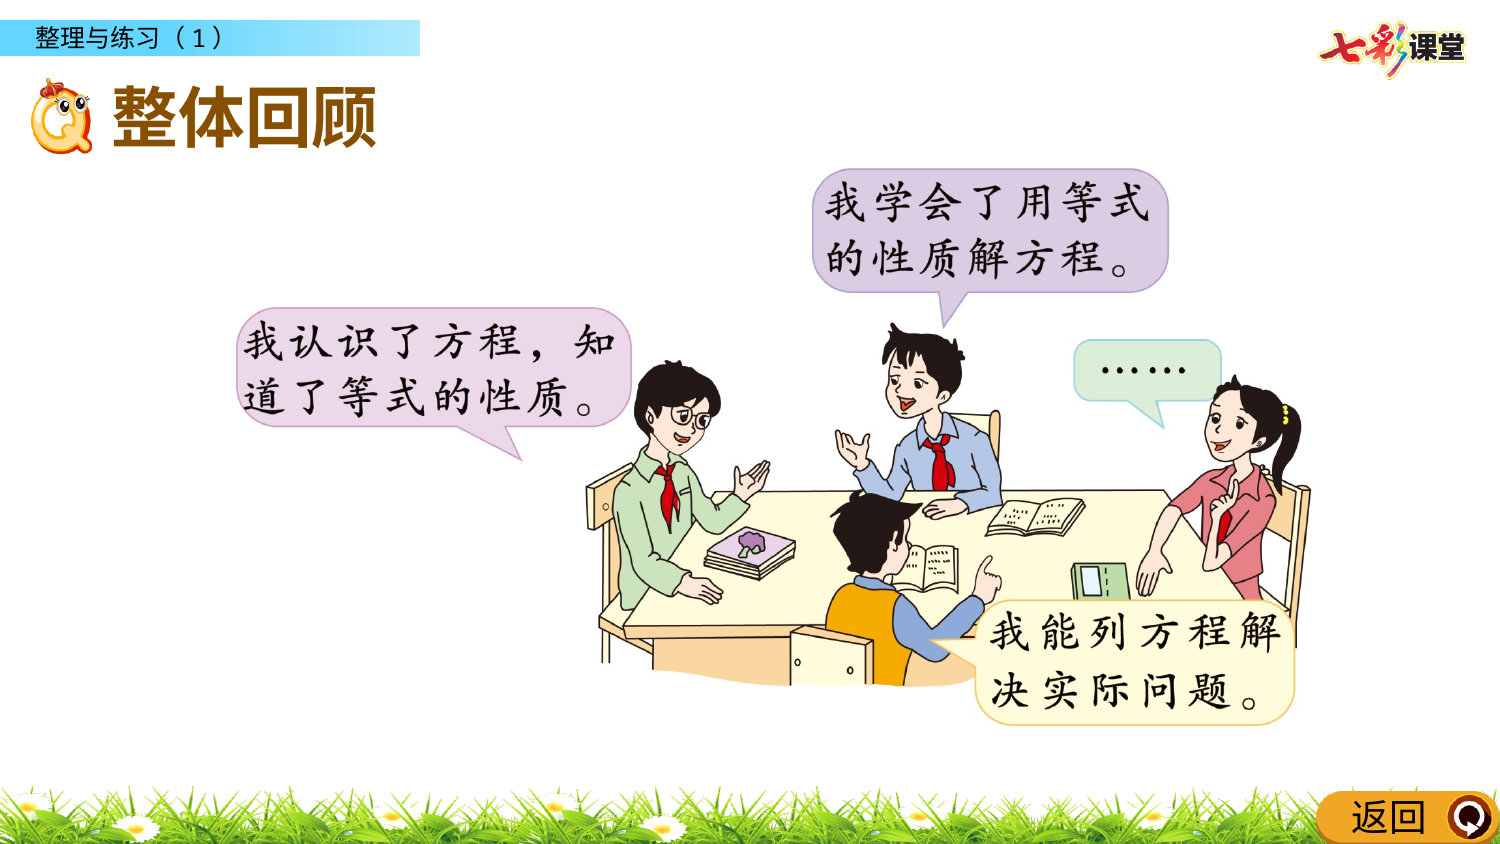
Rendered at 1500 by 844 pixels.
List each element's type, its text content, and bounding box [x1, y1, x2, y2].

picture [0, 786, 1500, 844]
text_box 整体回顾 [100, 69, 404, 161]
picture [31, 78, 92, 154]
picture [210, 147, 1352, 750]
picture [1316, 20, 1468, 80]
